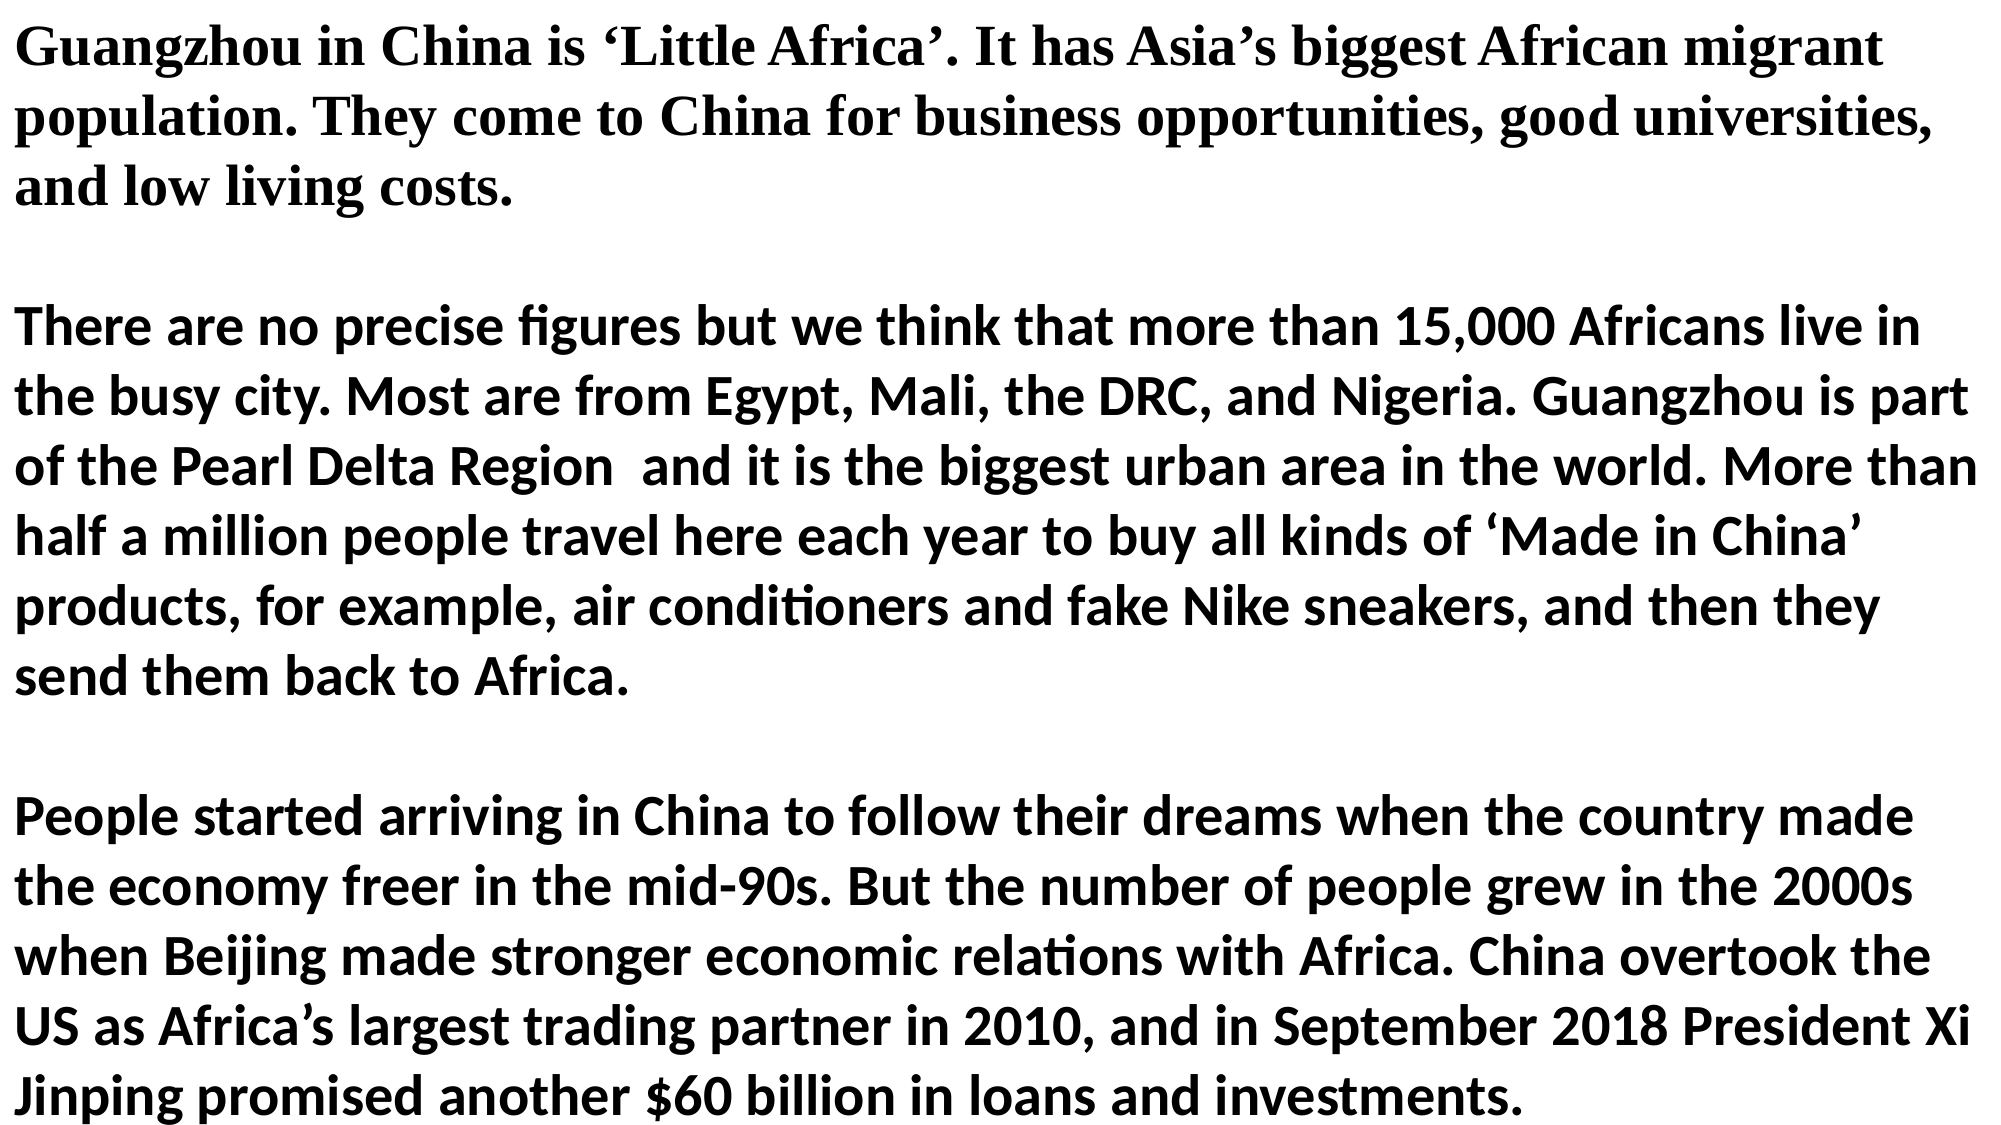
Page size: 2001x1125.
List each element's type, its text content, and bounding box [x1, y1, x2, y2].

text_box Guangzhou in China is ‘Little Africa’. It has Asia’s biggest African migrant population. They come to China for business opportunities, good universities, and low living costs. There are no precise figures but we think that more than 15,000 Africans live in the busy city. Most are from Egypt, Mali, the DRC, and Nigeria. Guangzhou is part of the Pearl Delta Region and it is the biggest urban area in the world. More than half a million people travel here each year to buy all kinds of ‘Made in China’ products, for example, air conditioners and fake Nike sneakers, and then they send them back to Africa. People started arriving in China to follow their dreams when the country made the economy freer in the mid-90s. But the number of people grew in the 2000s when Beijing made stronger economic relations with Africa. China overtook the US as Africa’s largest trading partner in 2010, and in September 2018 President Xi Jinping promised another $60 billion in loans and investments. [0, 0, 2000, 1125]
